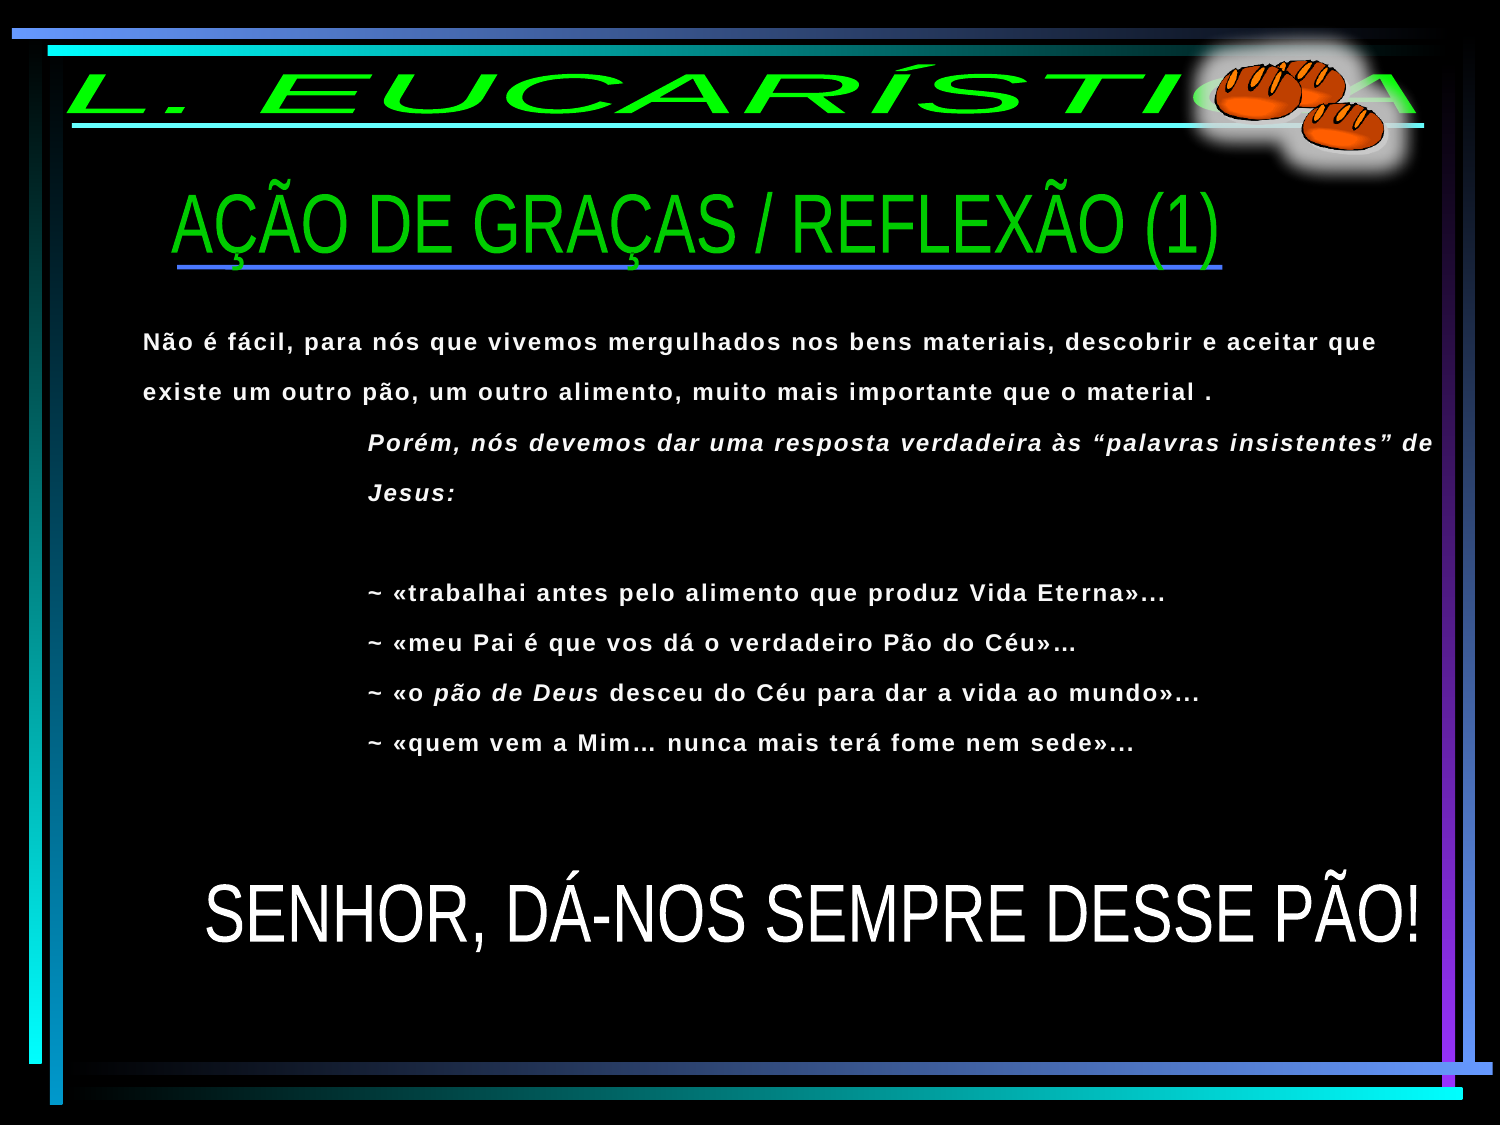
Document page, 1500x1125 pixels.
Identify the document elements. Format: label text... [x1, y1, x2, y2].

picture [1191, 54, 1389, 162]
text_box Não é fácil, para nós que vivemos mergulhados nos bens materiais, descobrir e aceitar que existe um outro pão, um outro alimento, muito mais importante que o material . Porém, nós devemos dar uma resposta verdadeira às “palavras insistentes” de Jesus: ~ «trabalhai antes pelo alimento que produz Vida Eterna»... ~ «meu Pai é que vos dá o verdadeiro Pão do Céu»… ~ «o pão de Deus desceu do Céu para dar a vida ao mundo»... ~ «quem vem a Mim… nunca mais terá fome nem sede»... [53, 314, 1459, 780]
